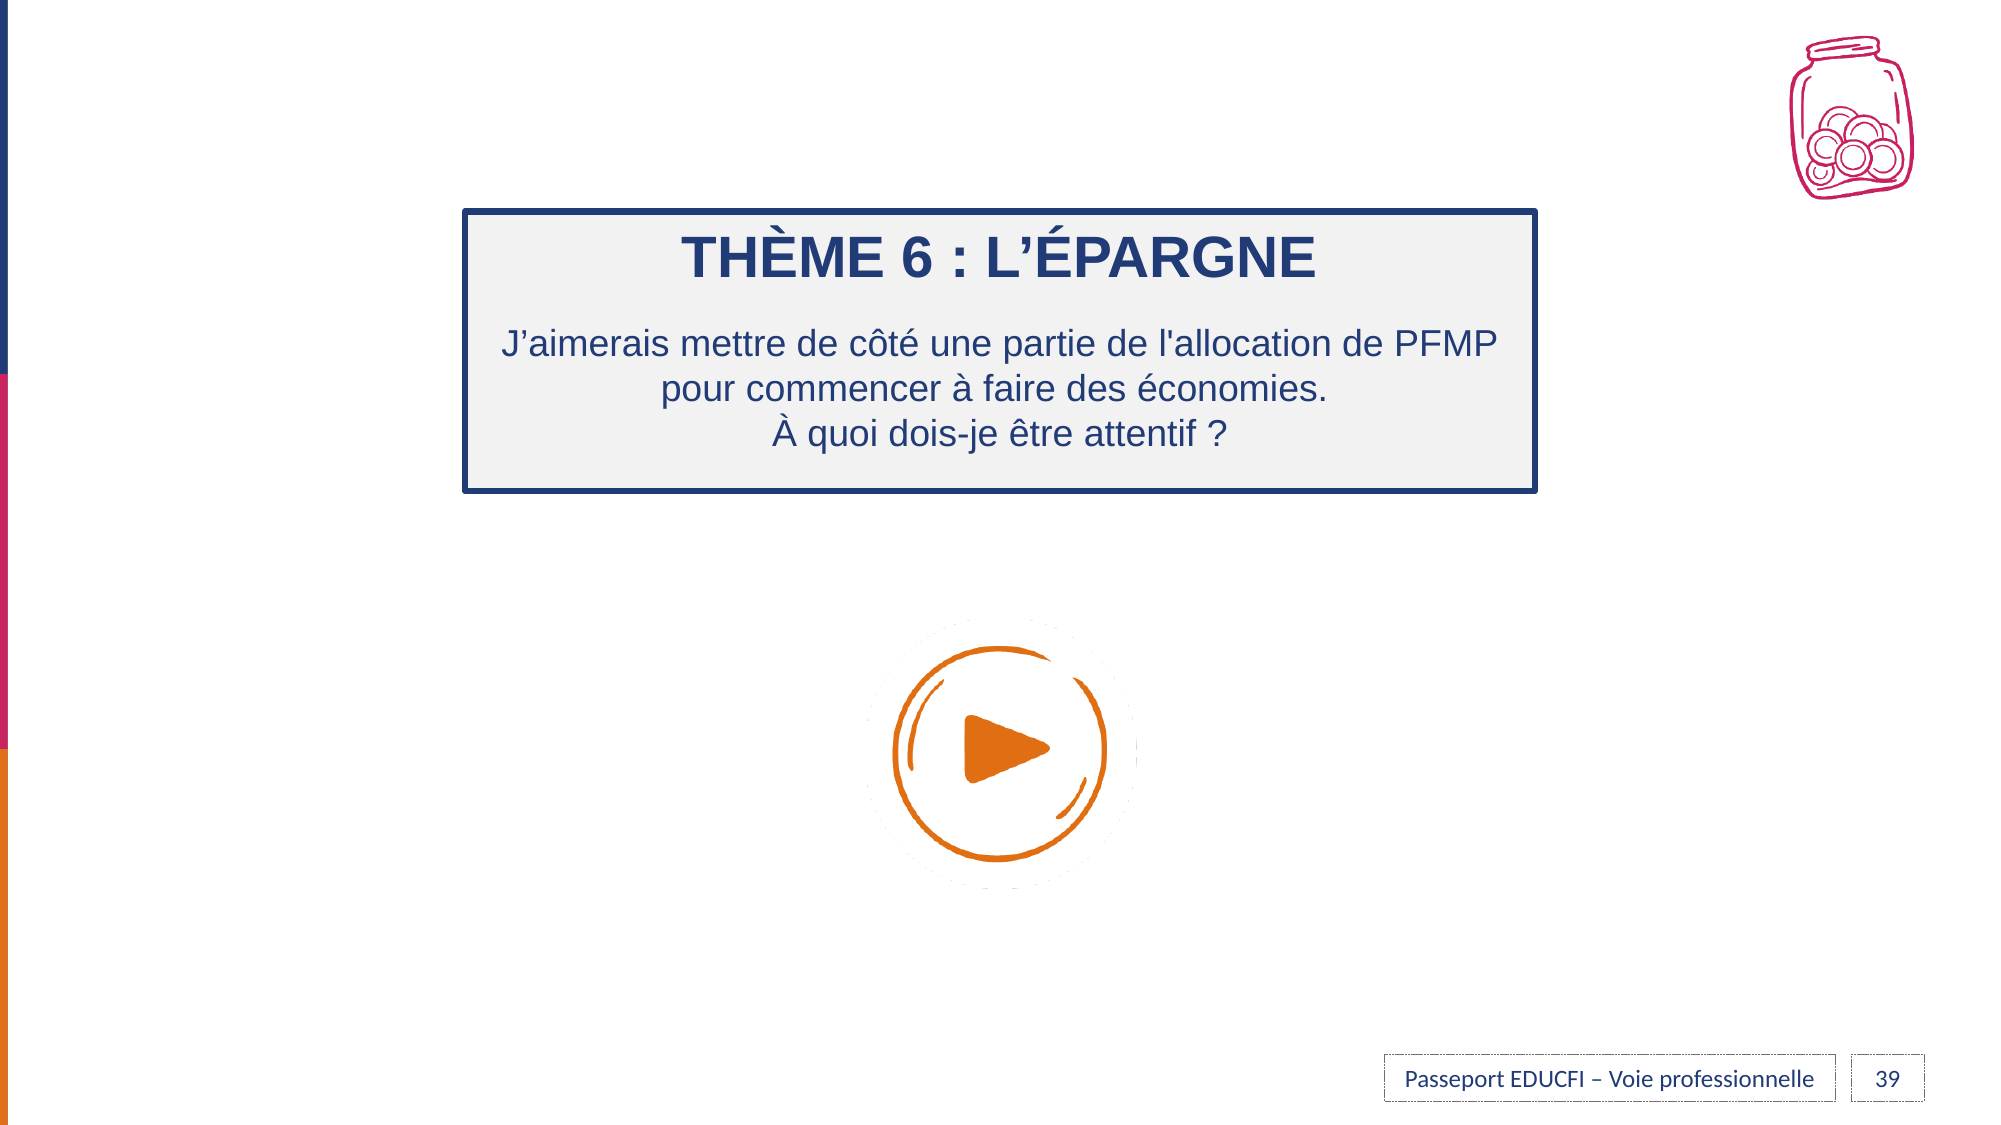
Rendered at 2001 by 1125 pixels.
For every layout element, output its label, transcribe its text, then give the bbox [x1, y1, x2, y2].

picture [1767, 33, 1936, 202]
picture [863, 616, 1137, 889]
text_box THÈME 6 : L’ÉPARGNE J’aimerais mettre de côté une partie de l'allocation de PFMP pour commencer à faire des économies. À quoi dois-je être attentif ? [465, 211, 1535, 491]
slide_number 39 [1851, 1054, 1925, 1102]
picture [0, 0, 8, 1125]
footer Passeport EDUCFI – Voie professionnelle [1384, 1054, 1836, 1102]
